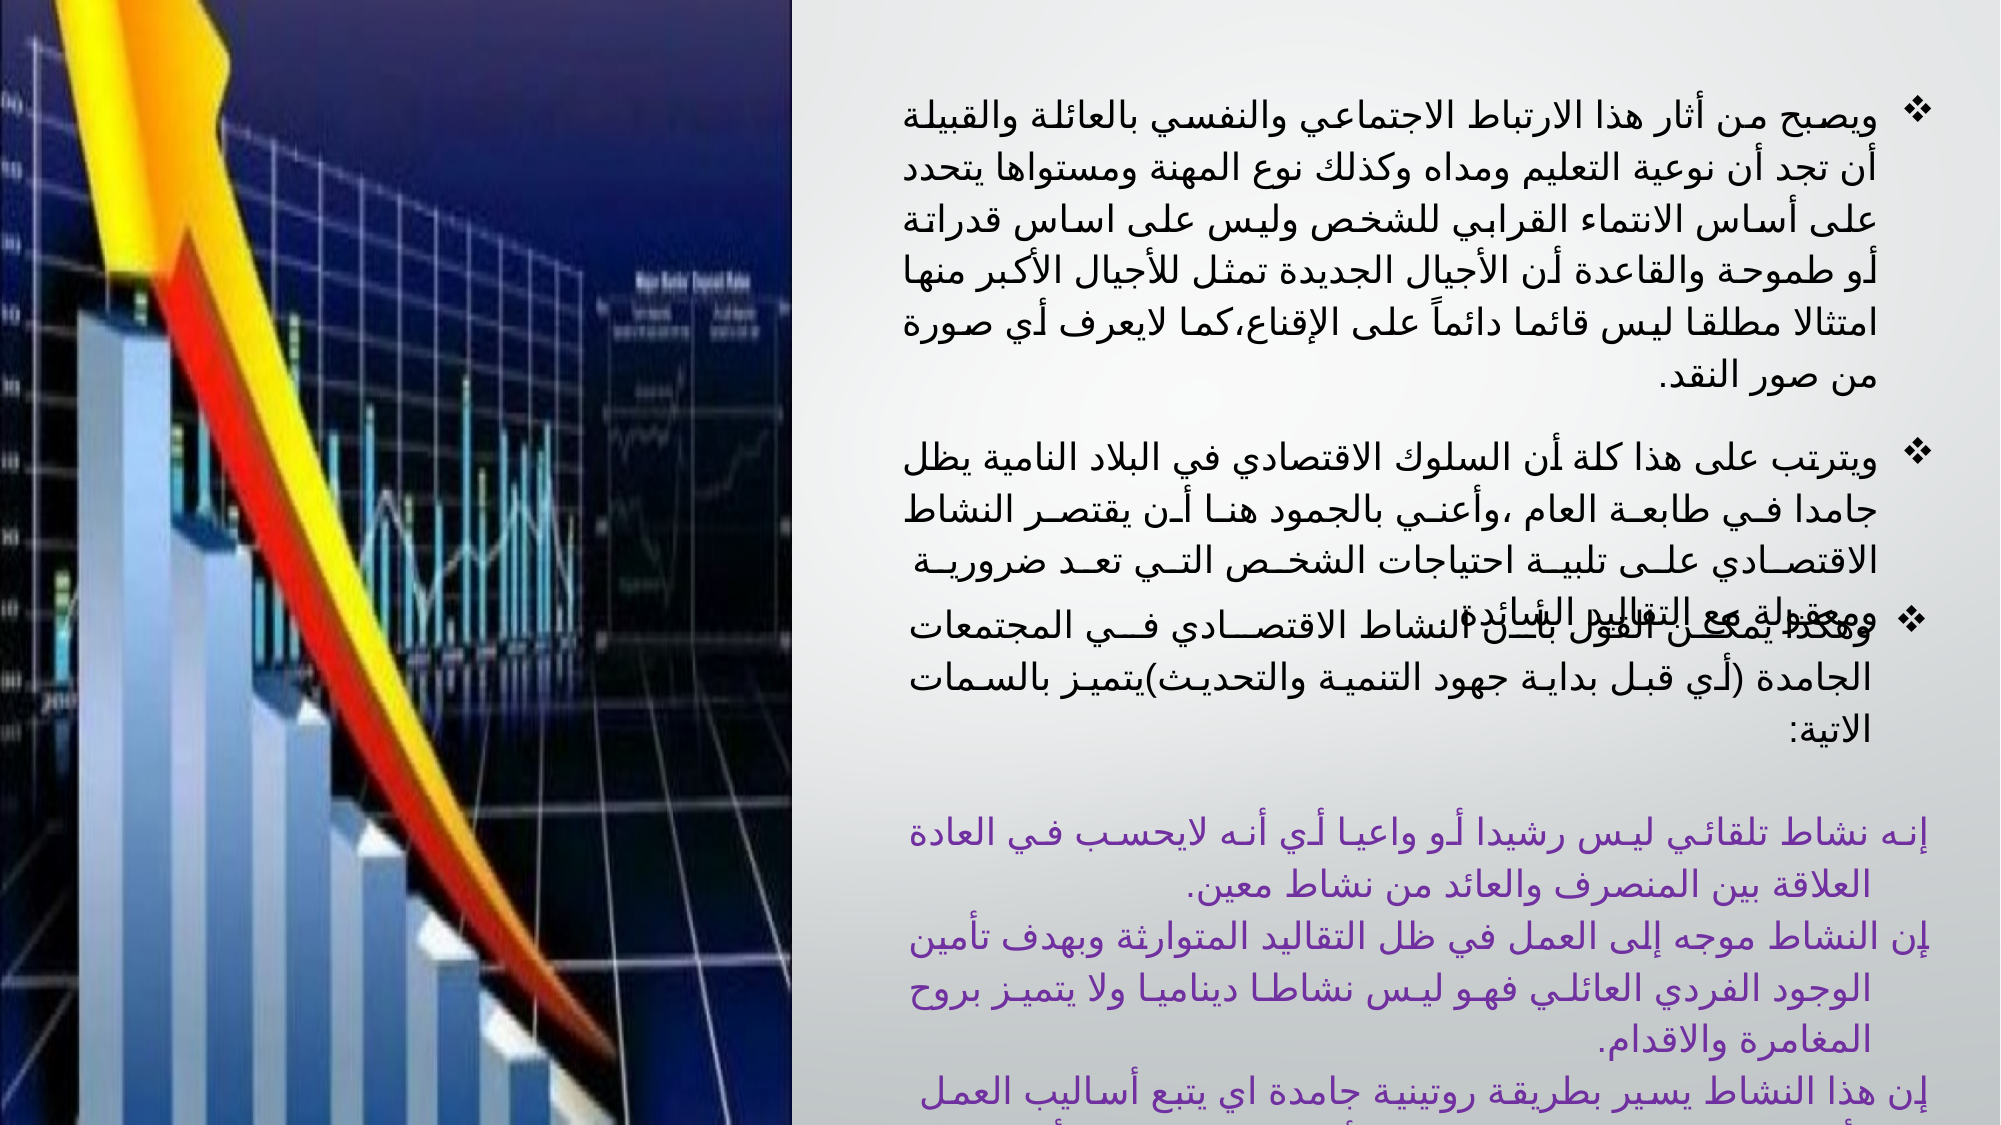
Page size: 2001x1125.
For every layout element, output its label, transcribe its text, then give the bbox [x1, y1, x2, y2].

text_box ويصبح من أثار هذا الارتباط الاجتماعي والنفسي بالعائلة والقبيلة أن تجد أن نوعية التعليم ومداه وكذلك نوع المهنة ومستواها يتحدد على أساس الانتماء القرابي للشخص وليس على اساس قدراتة أو طموحة والقاعدة أن الأجيال الجديدة تمثل للأجيال الأكبر منها امتثالا مطلقا ليس قائما دائماً على الإقناع،كما لايعرف أي صورة من صور النقد. ويترتب على هذا كلة أن السلوك الاقتصادي في البلاد النامية يظل جامدا في طابعة العام ،وأعني بالجمود هنا أن يقتصر النشاط الاقتصادي على تلبية احتياجات الشخص التي تعد ضرورية ومعقولة مع التقاليد السائدة . [887, 77, 1950, 641]
picture [0, 0, 792, 1125]
text_box وهكذا يمكن القول بأن النشاط الاقتصادي في المجتمعات الجامدة (أي قبل بداية جهود التنمية والتحديث)يتميز بالسمات الاتية: إنه نشاط تلقائي ليس رشيدا أو واعيا أي أنه لايحسب في العادة العلاقة بين المنصرف والعائد من نشاط معين. إن النشاط موجه إلى العمل في ظل التقاليد المتوارثة وبهدف تأمين الوجود الفردي العائلي فهو ليس نشاطا ديناميا ولا يتميز بروح المغامرة والاقدام. إن هذا النشاط يسير بطريقة روتينية جامدة اي يتبع أساليب العمل وأنماط السلوك التي يسير عليها الأقدمون دون تحوير أو إبتكار. [893, 587, 1944, 1125]
